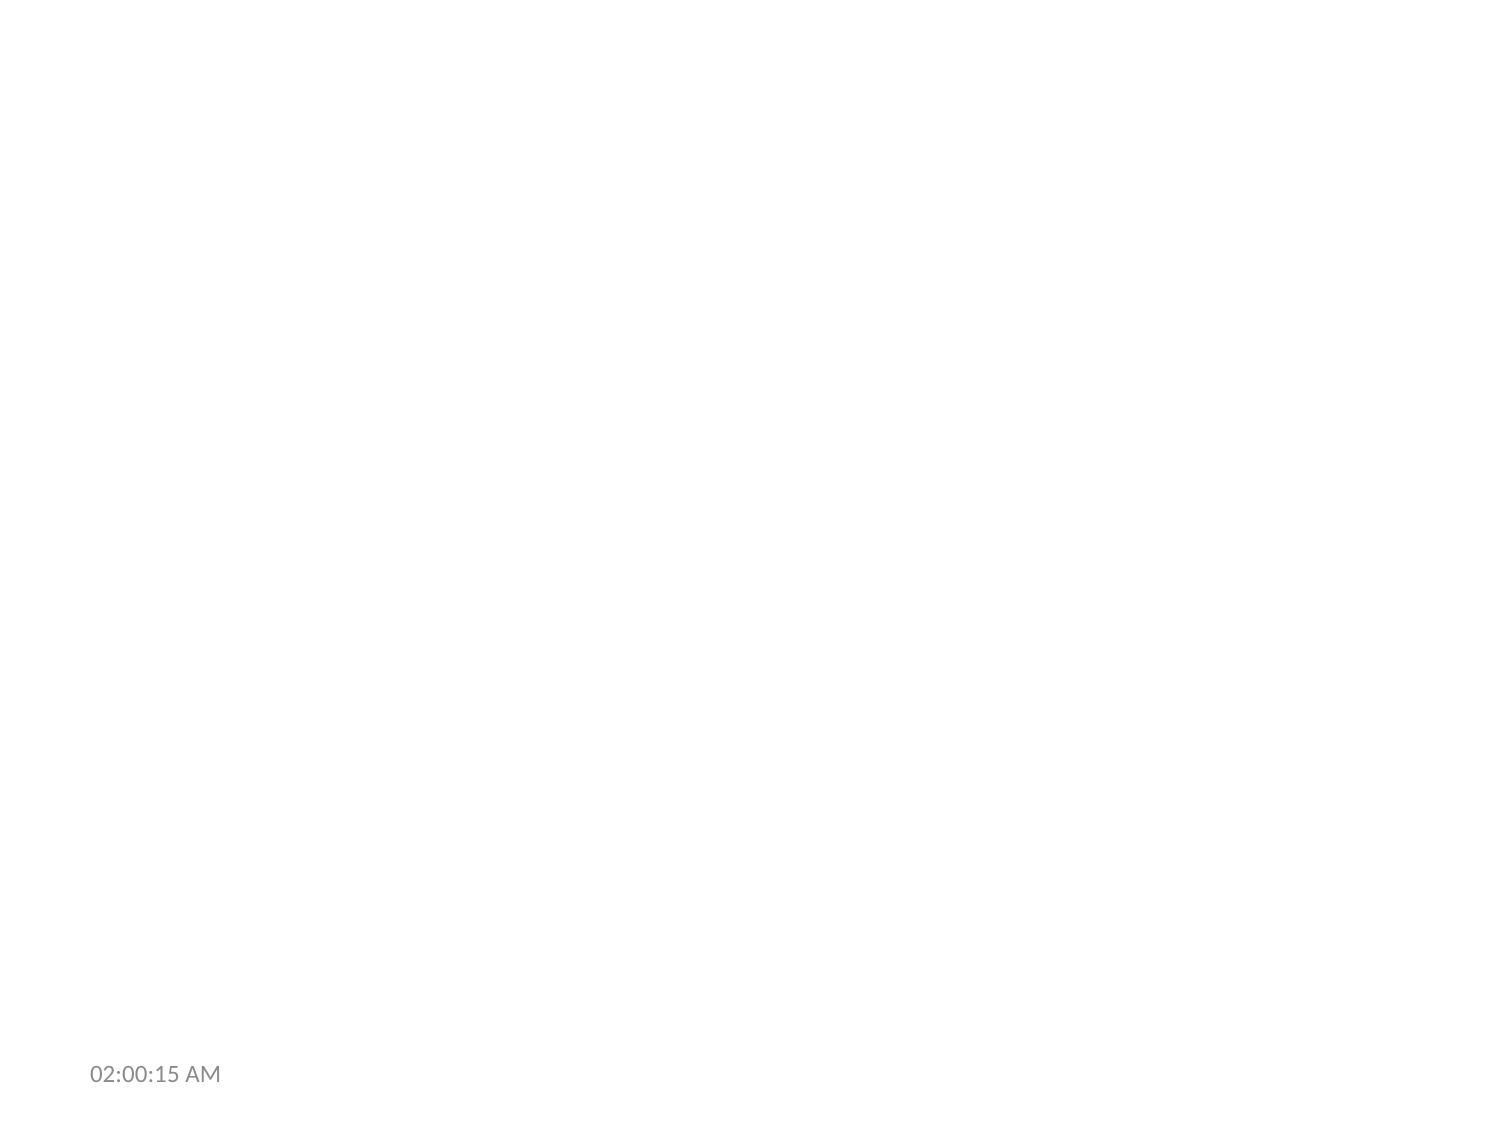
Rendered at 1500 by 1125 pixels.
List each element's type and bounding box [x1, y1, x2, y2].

slide_number [75, 1042, 425, 1103]
